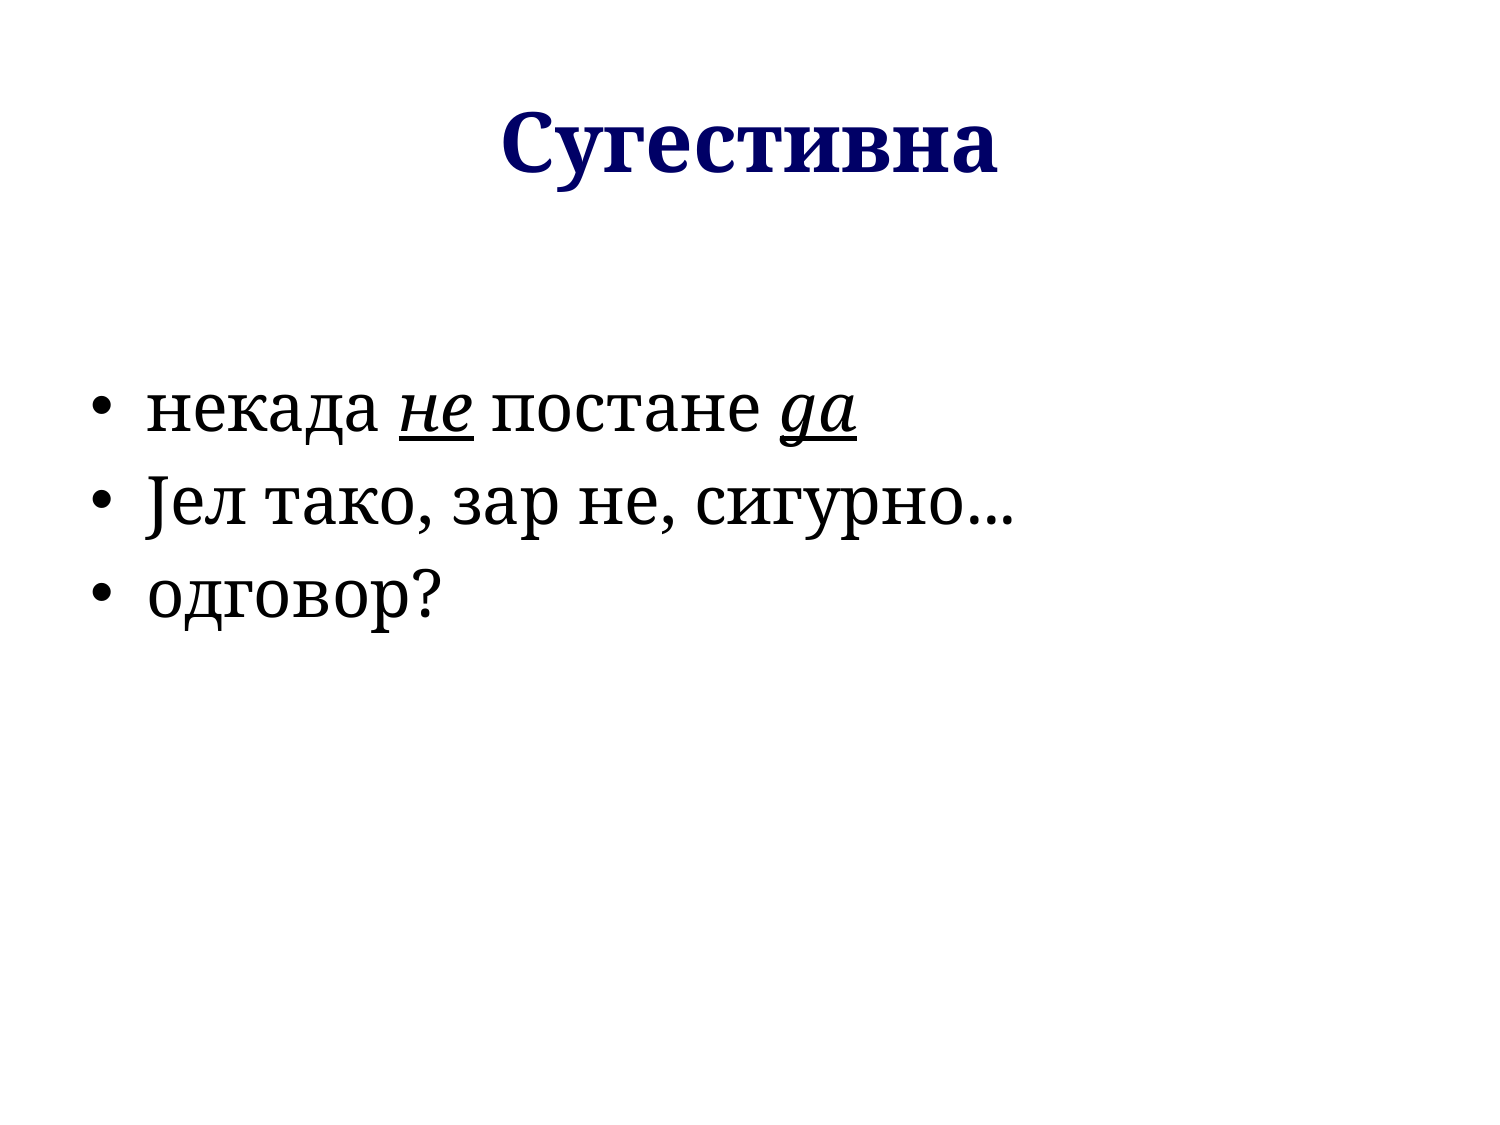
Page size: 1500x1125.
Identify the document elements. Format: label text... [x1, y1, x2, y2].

title Сугестивна [75, 45, 1425, 233]
list некада не постане да Јел тако, зар не, сигурно... одговор? [75, 356, 1425, 882]
